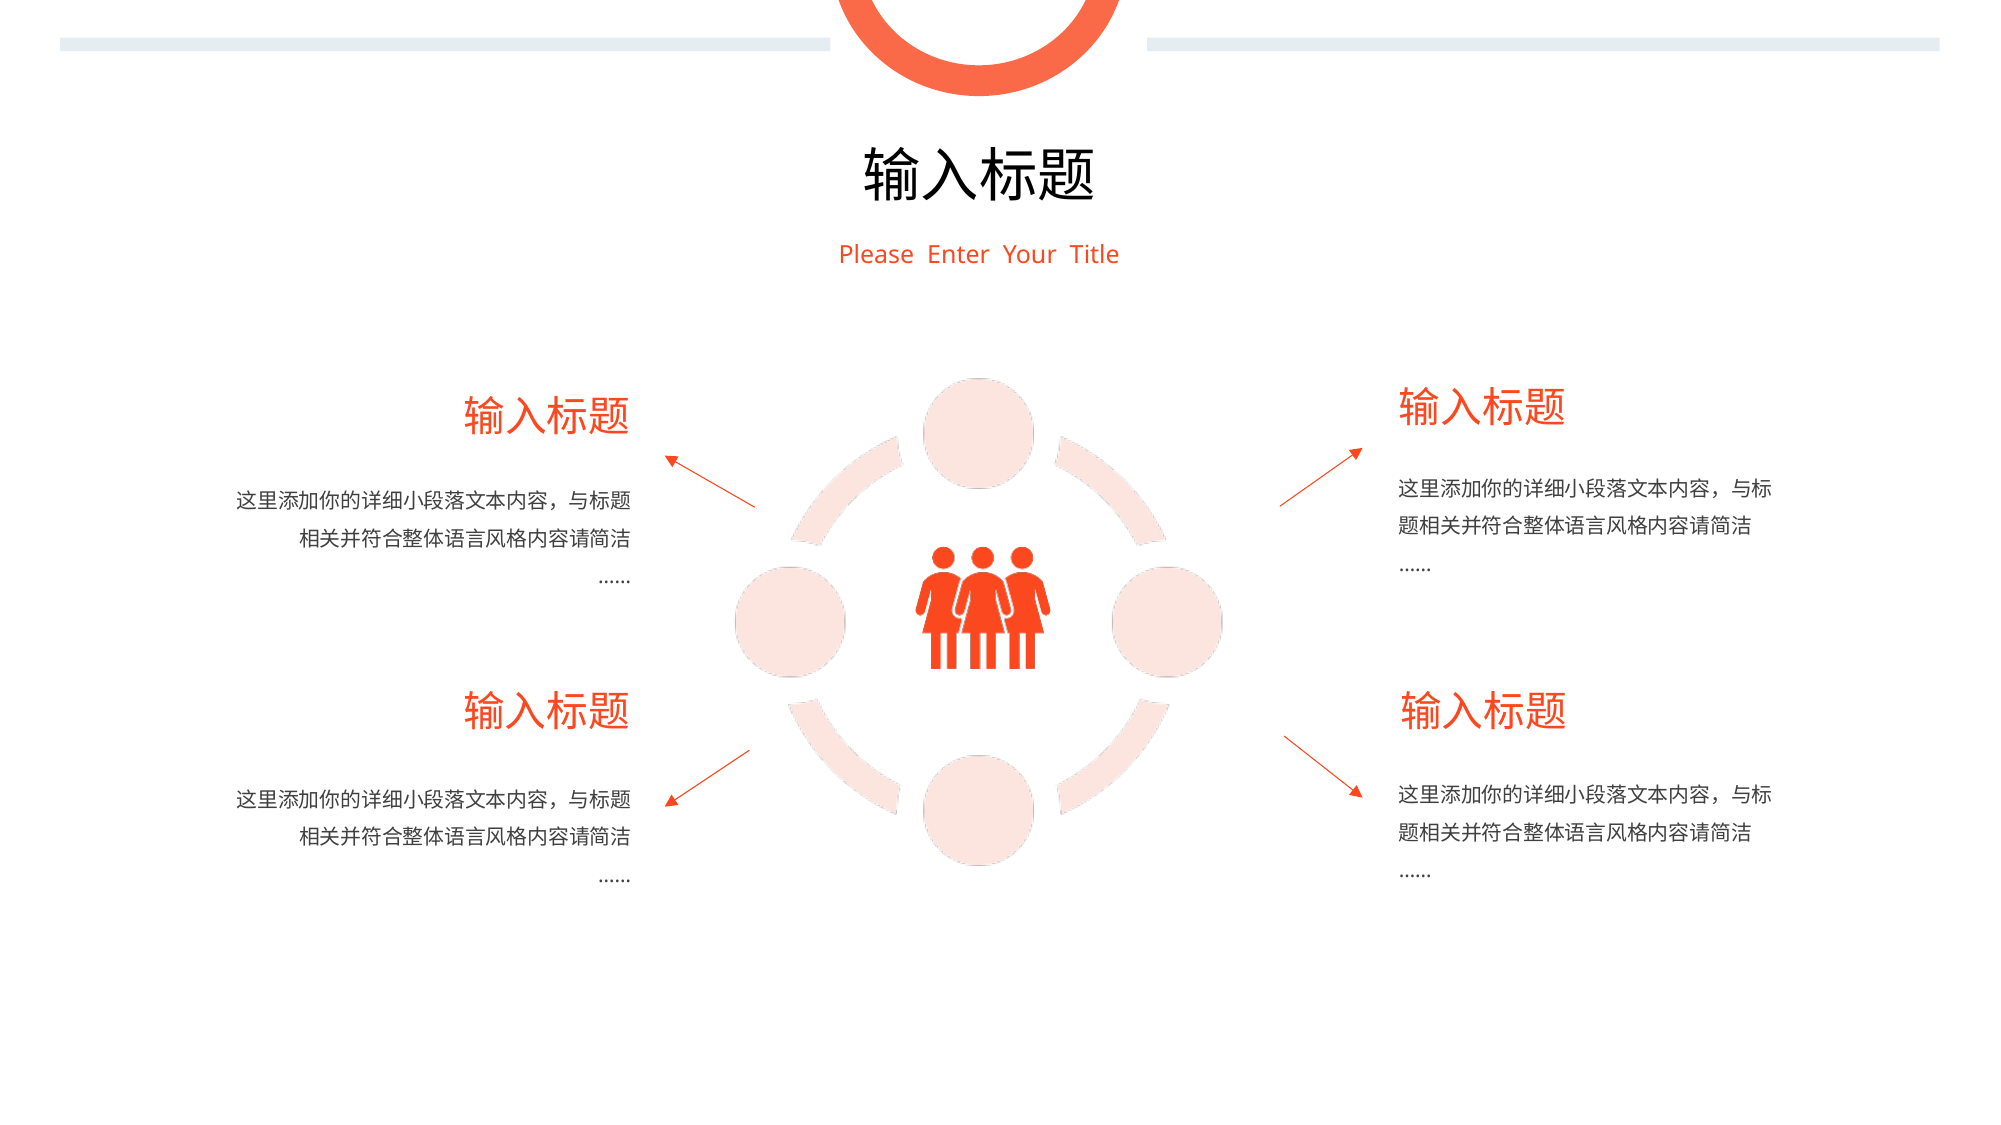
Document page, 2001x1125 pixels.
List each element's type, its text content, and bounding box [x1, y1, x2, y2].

text_box 输入标题 [811, 130, 1148, 215]
text_box 这里添加你的详细小段落文本内容，与标题相关并符合整体语言风格内容请简洁 …… [1384, 761, 1798, 927]
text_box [1284, 736, 1363, 798]
text_box 输入标题 [336, 382, 645, 447]
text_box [664, 455, 755, 508]
text_box Please Enter Your Title [726, 231, 1233, 276]
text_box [664, 750, 750, 807]
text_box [1279, 447, 1363, 507]
text_box 输入标题 [303, 677, 645, 742]
picture [650, 290, 1308, 948]
text_box 这里添加你的详细小段落文本内容，与标题相关并符合整体语言风格内容请简洁 …… [1384, 455, 1798, 620]
text_box 输入标题 [1385, 677, 1678, 742]
text_box 这里添加你的详细小段落文本内容，与标题相关并符合整体语言风格内容请简洁 …… [216, 468, 646, 633]
text_box 这里添加你的详细小段落文本内容，与标题相关并符合整体语言风格内容请简洁 …… [216, 766, 646, 932]
text_box 输入标题 [1384, 373, 1705, 439]
